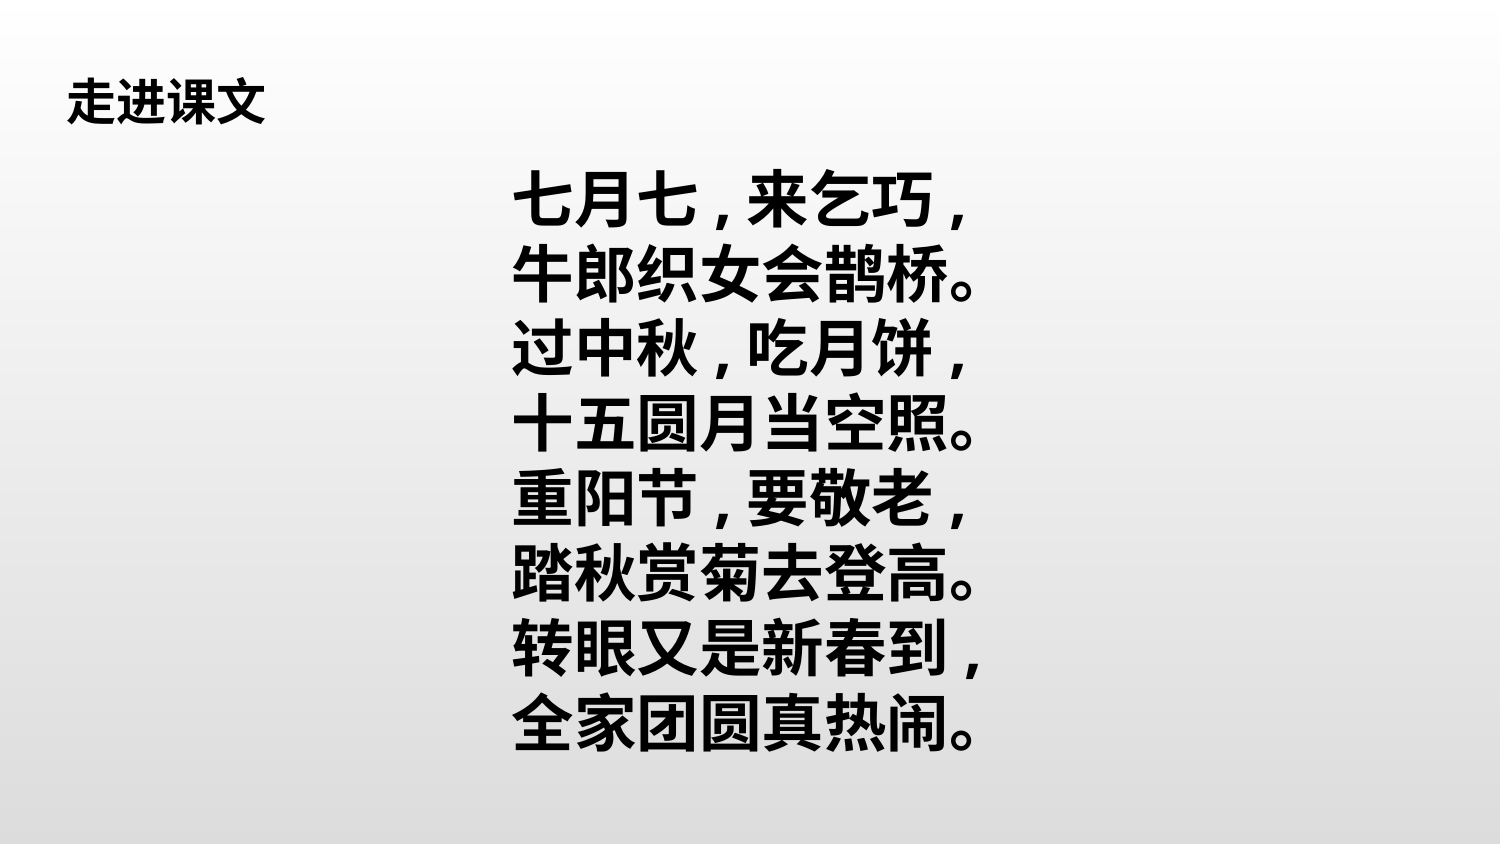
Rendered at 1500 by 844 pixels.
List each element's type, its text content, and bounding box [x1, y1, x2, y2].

text_box 走进课文 [0, 71, 328, 134]
text_box 七月七,来乞巧, 牛郎织女会鹊桥。 过中秋,吃月饼, 十五圆月当空照。 重阳节,要敬老, 踏秋赏菊去登高。 转眼又是新春到, 全家团圆真热闹。 [500, 153, 1170, 840]
